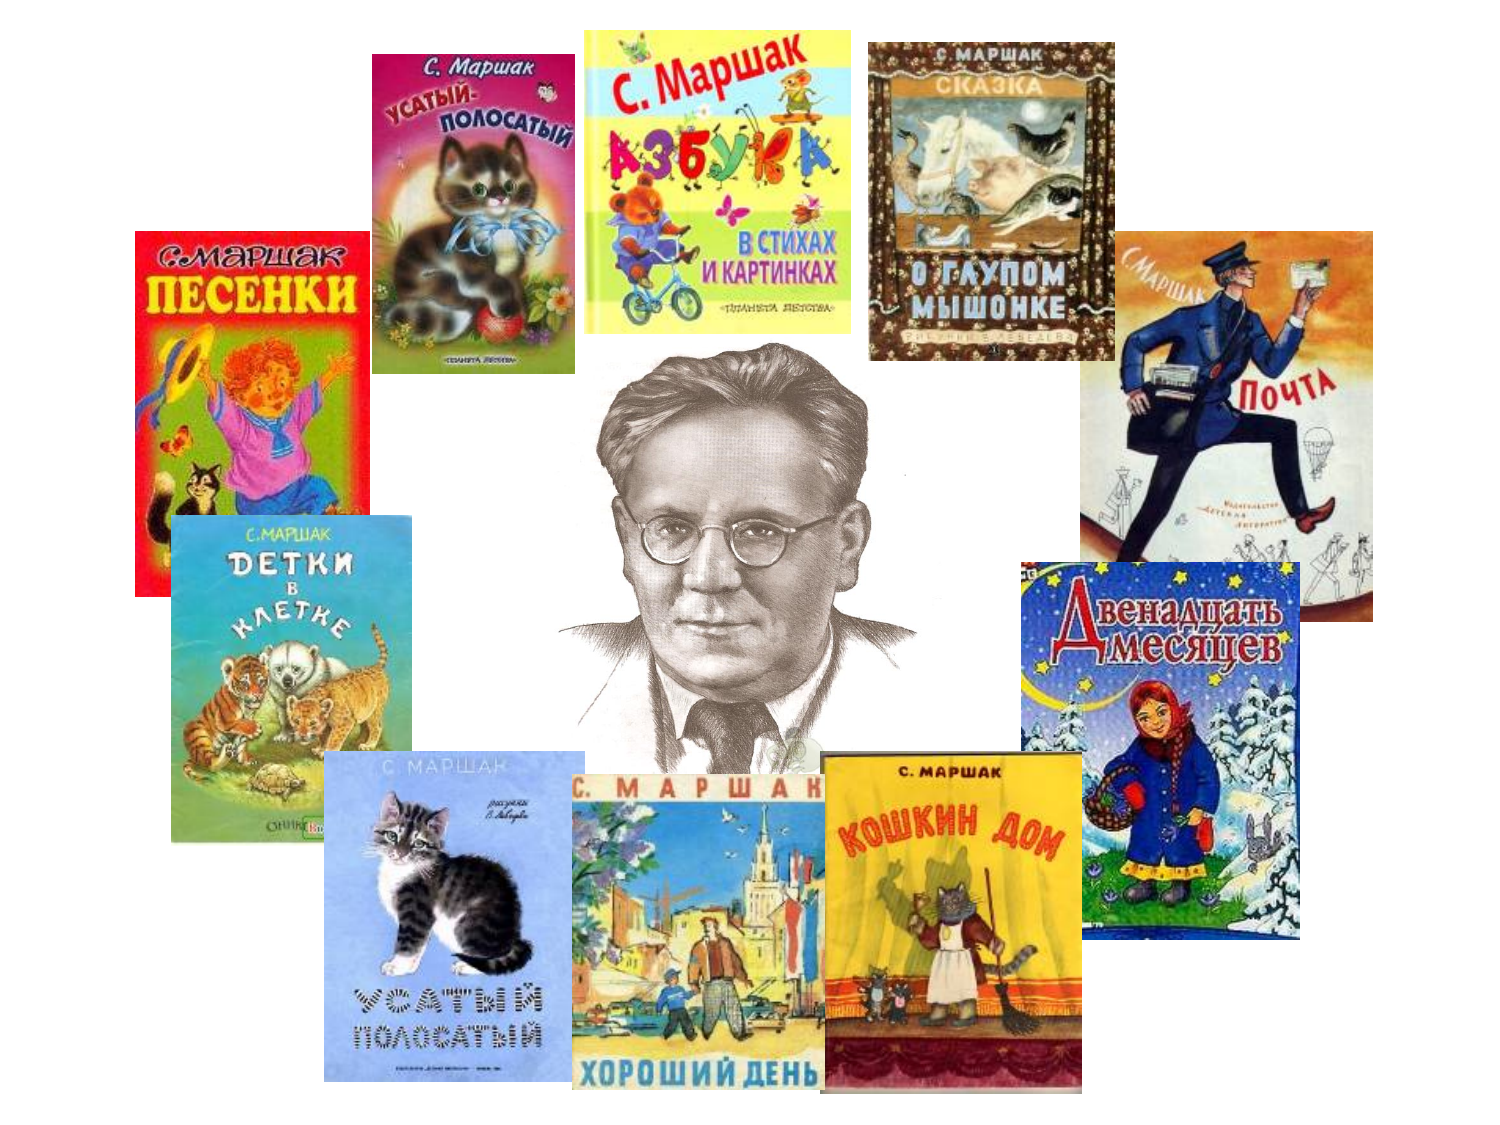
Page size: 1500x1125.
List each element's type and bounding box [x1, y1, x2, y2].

picture [135, 42, 1373, 1095]
picture [584, 30, 852, 334]
